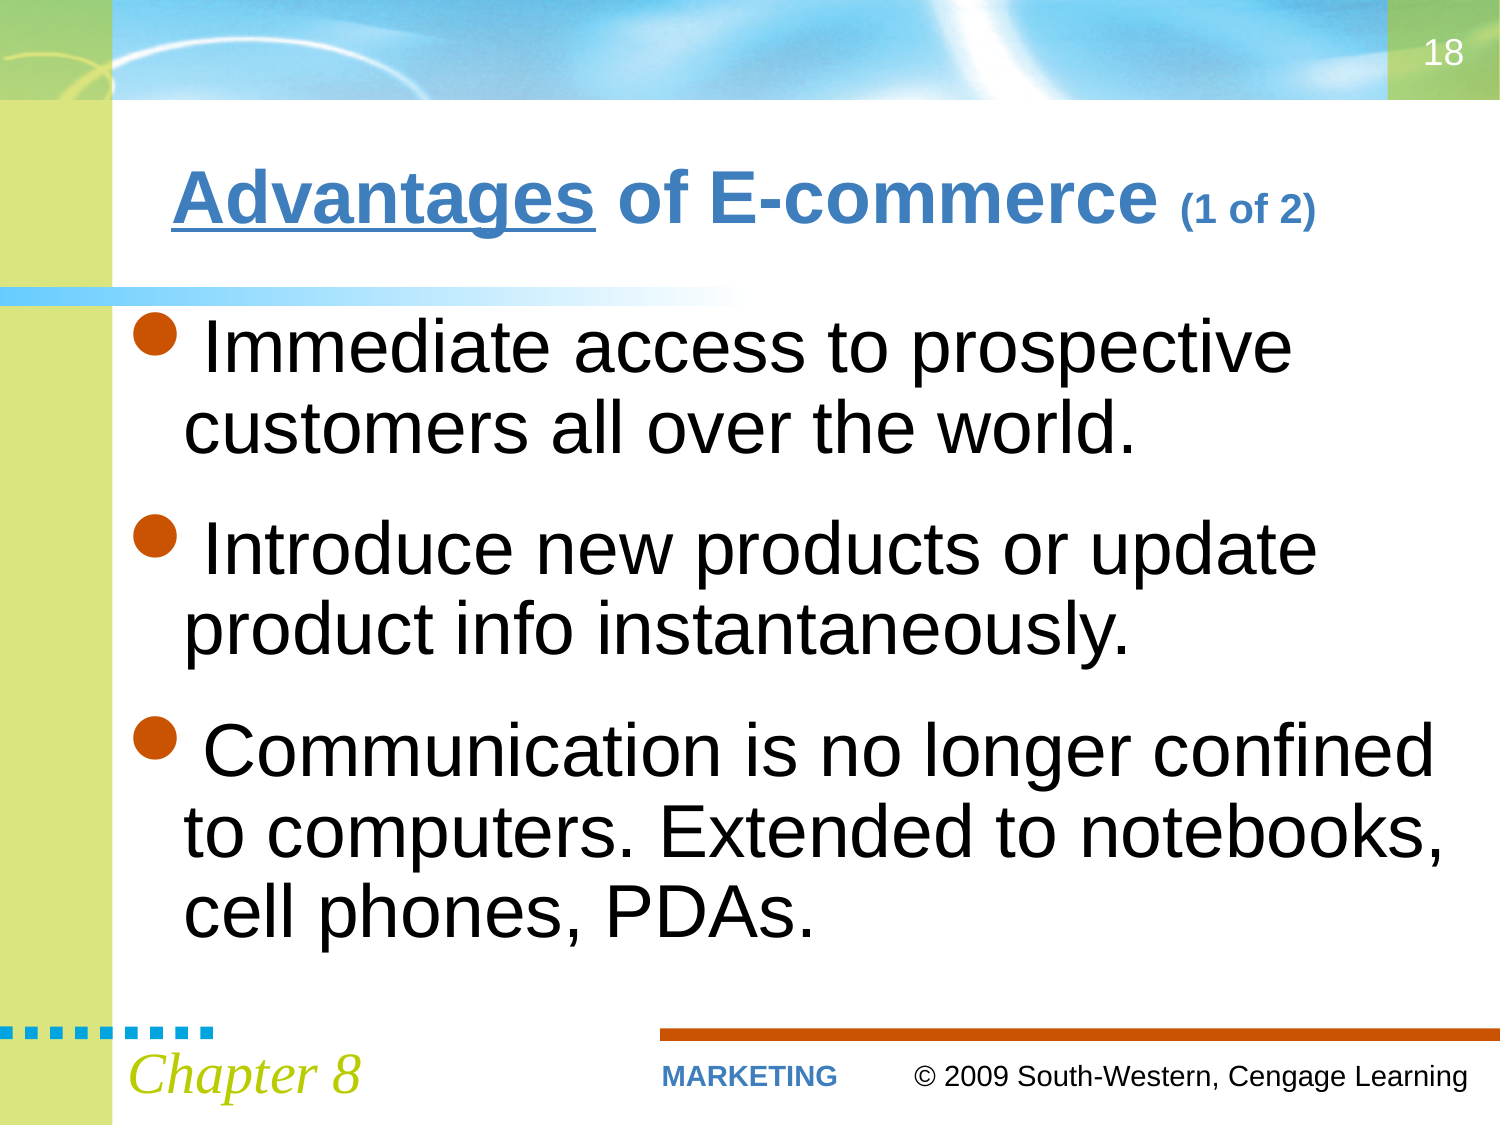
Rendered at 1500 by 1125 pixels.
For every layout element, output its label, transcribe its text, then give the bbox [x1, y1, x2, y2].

list Immediate access to prospective customers all over the world. Introduce new products or update product info instantaneously. Communication is no longer confined to computers. Extended to notebooks, cell phones, PDAs. [112, 299, 1463, 1051]
title Advantages of E-commerce (1 of 2) [112, 99, 1388, 288]
footer Chapter 8 [112, 1051, 638, 1113]
slide_number 18 [1387, 0, 1500, 101]
